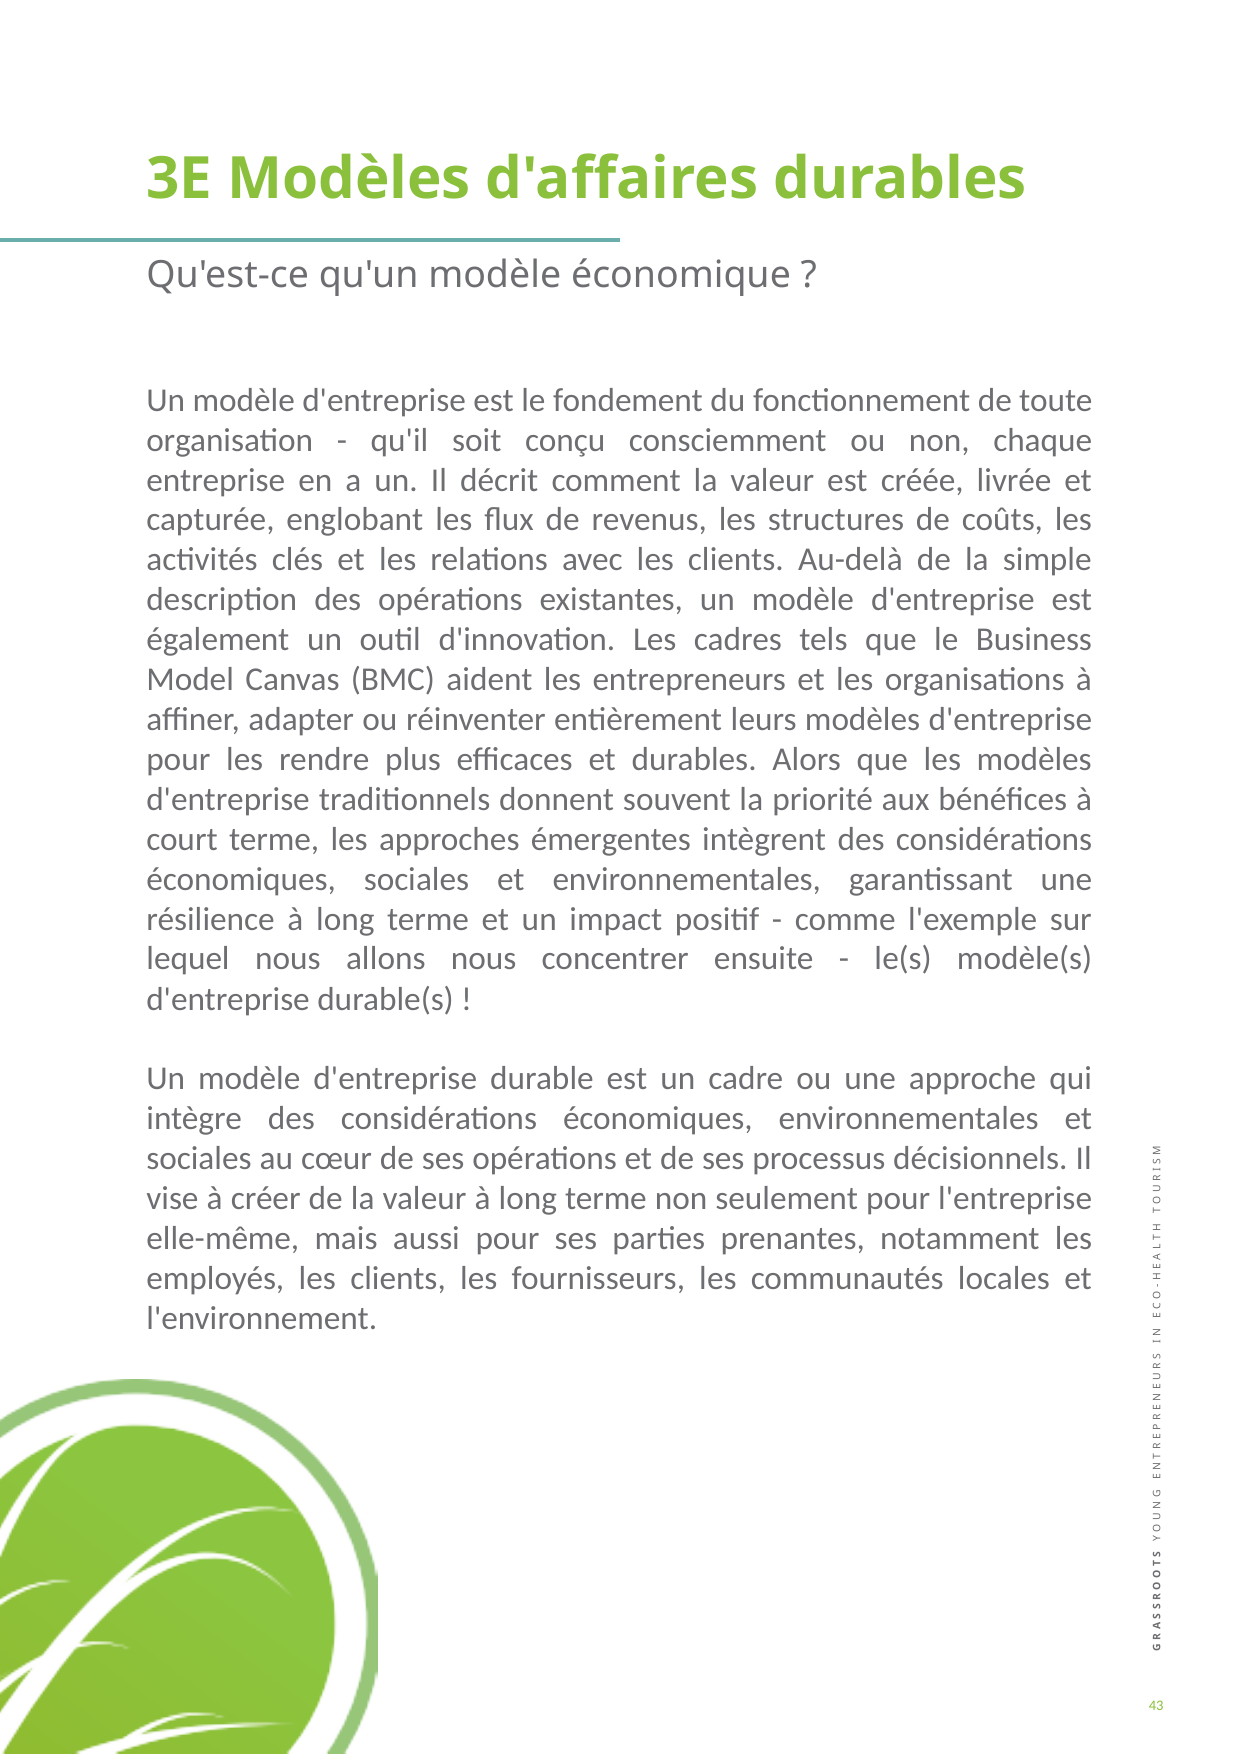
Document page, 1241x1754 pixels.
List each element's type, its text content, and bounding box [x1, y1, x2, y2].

list 3E Modèles d'affaires durables [131, 132, 1109, 242]
list Qu'est-ce qu'un modèle économique ? [131, 242, 1109, 371]
text_box [320, 615, 351, 664]
slide_number 43 [1125, 1666, 1187, 1743]
list Un modèle d'entreprise est le fondement du fonctionnement de toute organisation - qu'il soit conçu consciemment ou non, chaque entreprise en a un. Il décrit comment la valeur est créée, livrée et capturée, englobant les flux de revenus, les structures de coûts, les activités clés et les relations avec les clients. Au-delà de la simple description des opérations existantes, un modèle d'entreprise est également un outil d'innovation. Les cadres tels que le Business Model Canvas (BMC) aident les entrepreneurs et les organisations à affiner, adapter ou réinventer entièrement leurs modèles d'entreprise pour les rendre plus efficaces et durables. Alors que les modèles d'entreprise traditionnels donnent souvent la priorité aux bénéfices à court terme, les approches émergentes intègrent des considérations économiques, sociales et environnementales, garantissant une résilience à long terme et un impact positif - comme l'exemple sur lequel nous allons nous concentrer ensuite - le(s) modèle(s) d'entreprise durable(s) ! Un modèle d'entreprise durable est un cadre ou une approche qui intègre des considérations économiques, environnementales et sociales au cœur de ses opérations et de ses processus décisionnels. Il vise à créer de la valeur à long terme non seulement pour l'entreprise elle-même, mais aussi pour ses parties prenantes, notamment les employés, les clients, les fournisseurs, les communautés locales et l'environnement. [131, 371, 1109, 1585]
